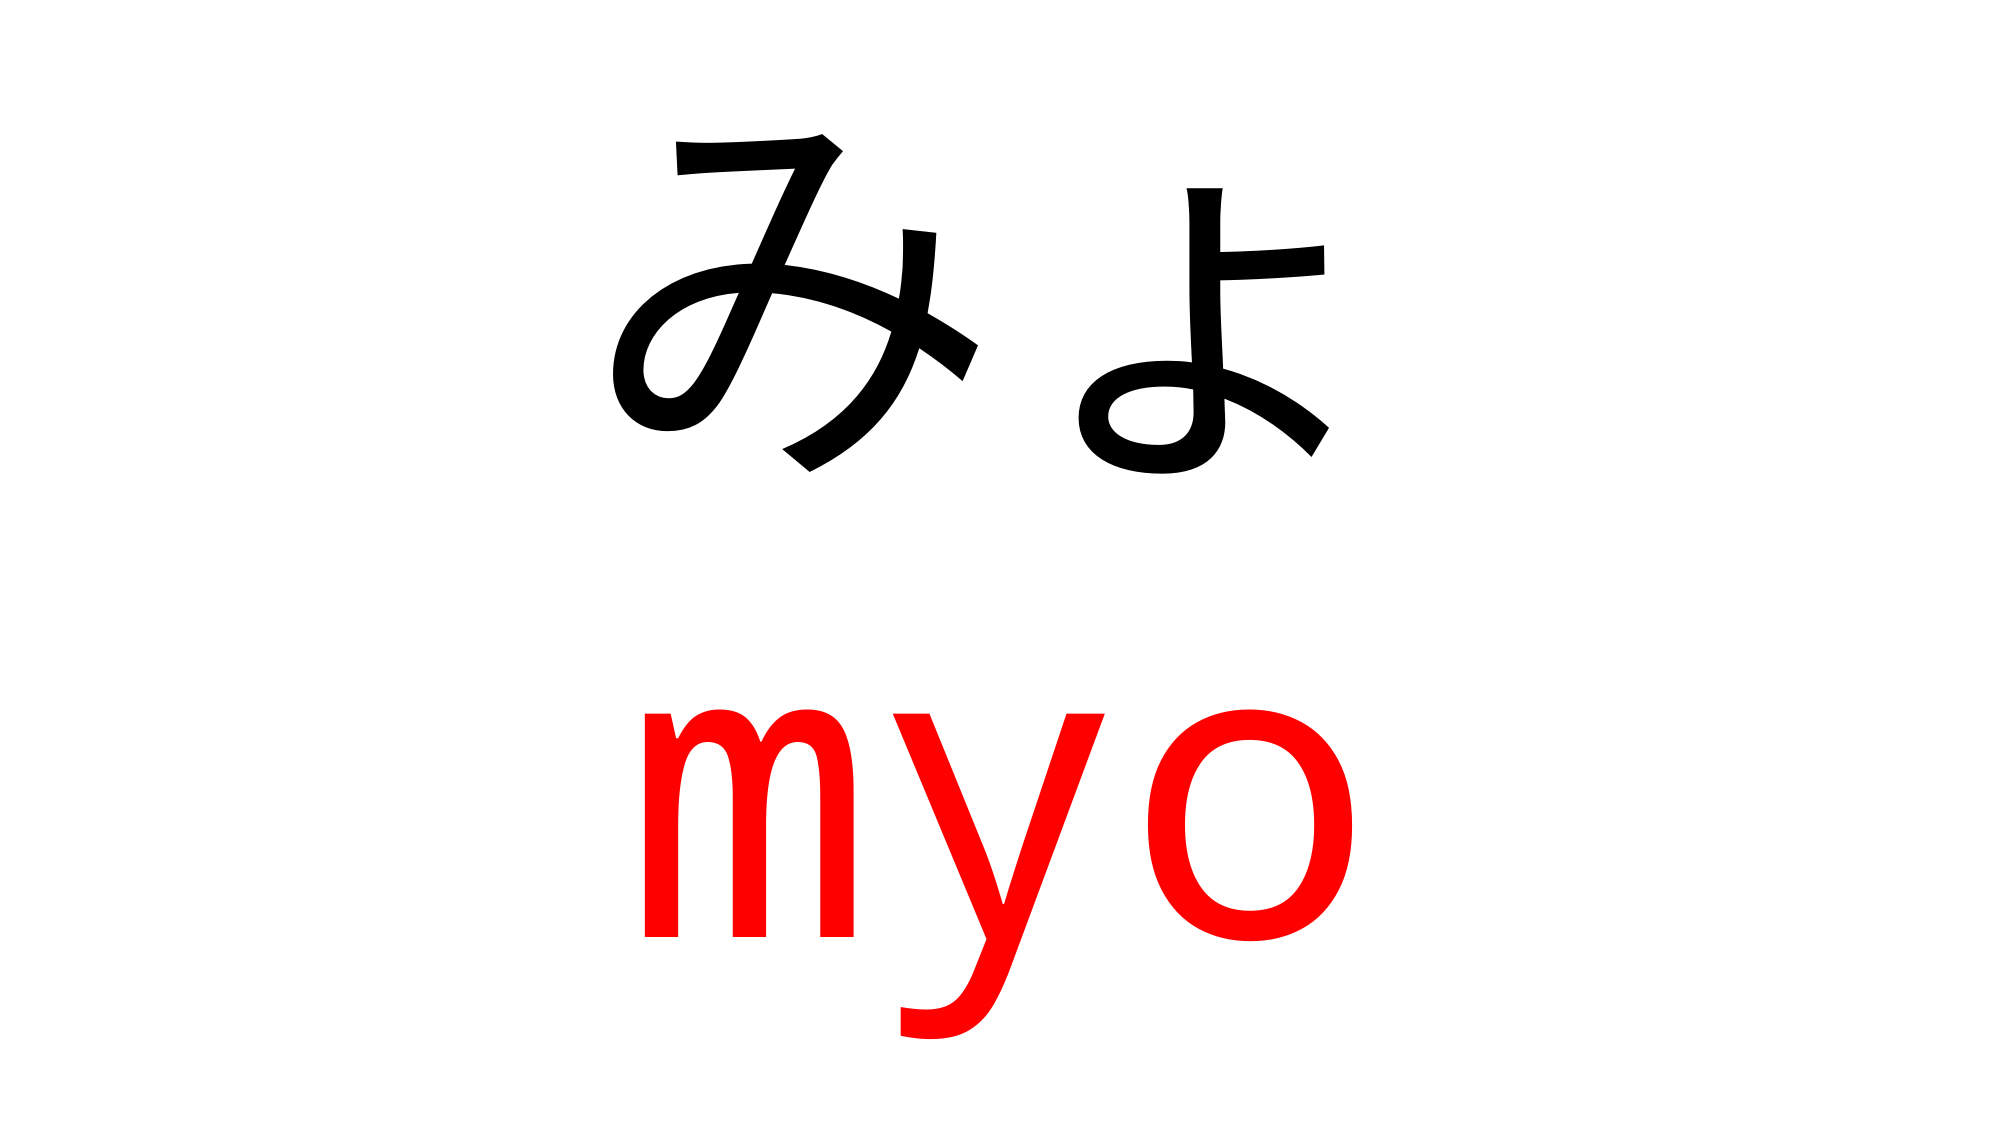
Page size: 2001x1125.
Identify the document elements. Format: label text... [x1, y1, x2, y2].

title みょ [249, 71, 1750, 545]
text_box myo [249, 562, 1750, 1036]
